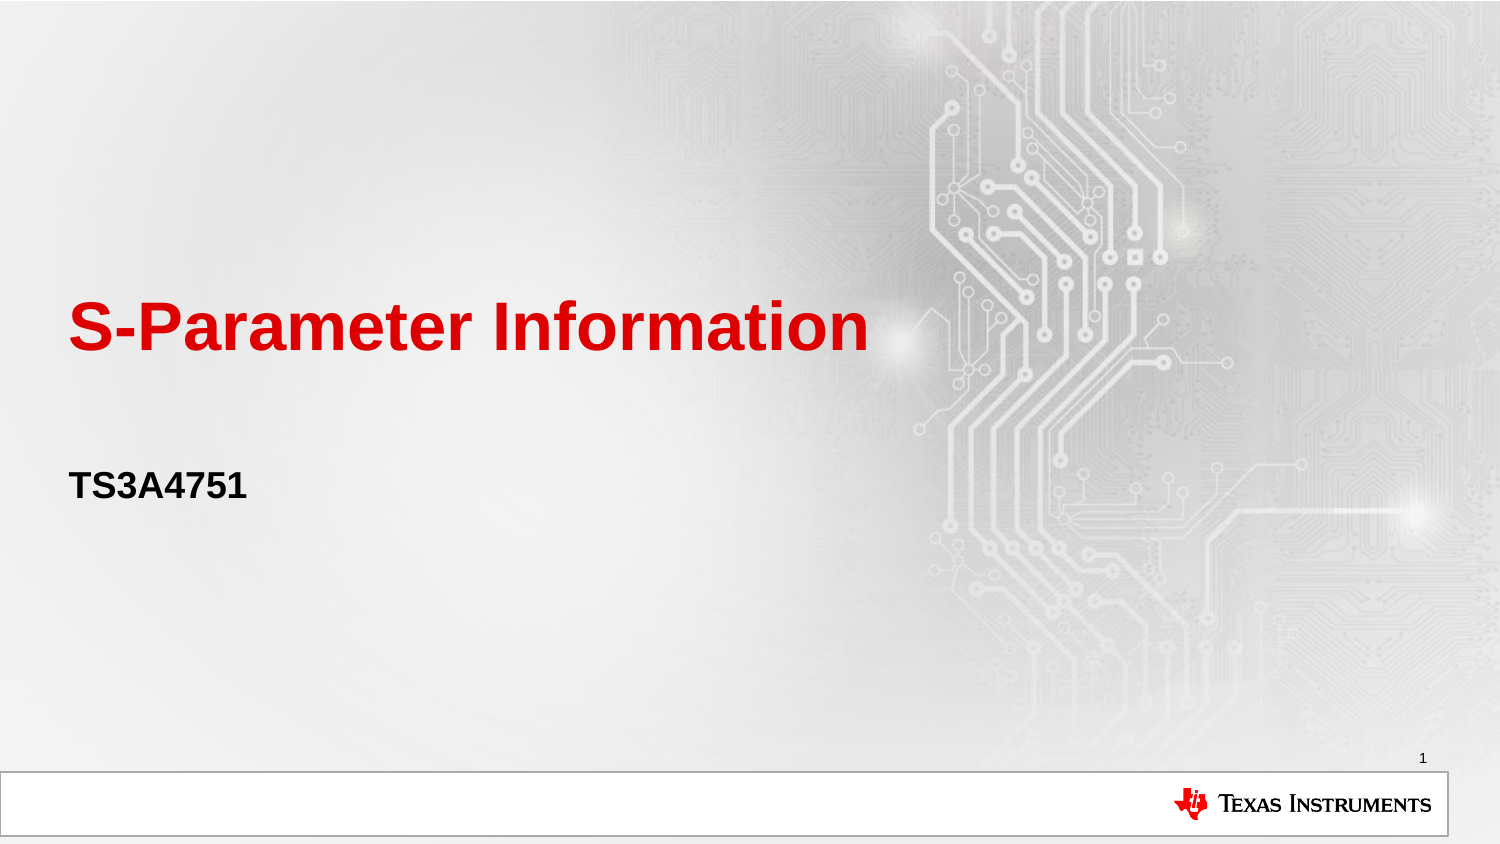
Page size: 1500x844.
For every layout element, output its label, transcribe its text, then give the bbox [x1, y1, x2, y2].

title S-Parameter Information [56, 238, 1444, 421]
picture [1174, 788, 1431, 820]
picture [0, 1, 1500, 844]
subtitle TS3A4751 [56, 454, 1444, 639]
slide_number 1 [1089, 742, 1440, 769]
